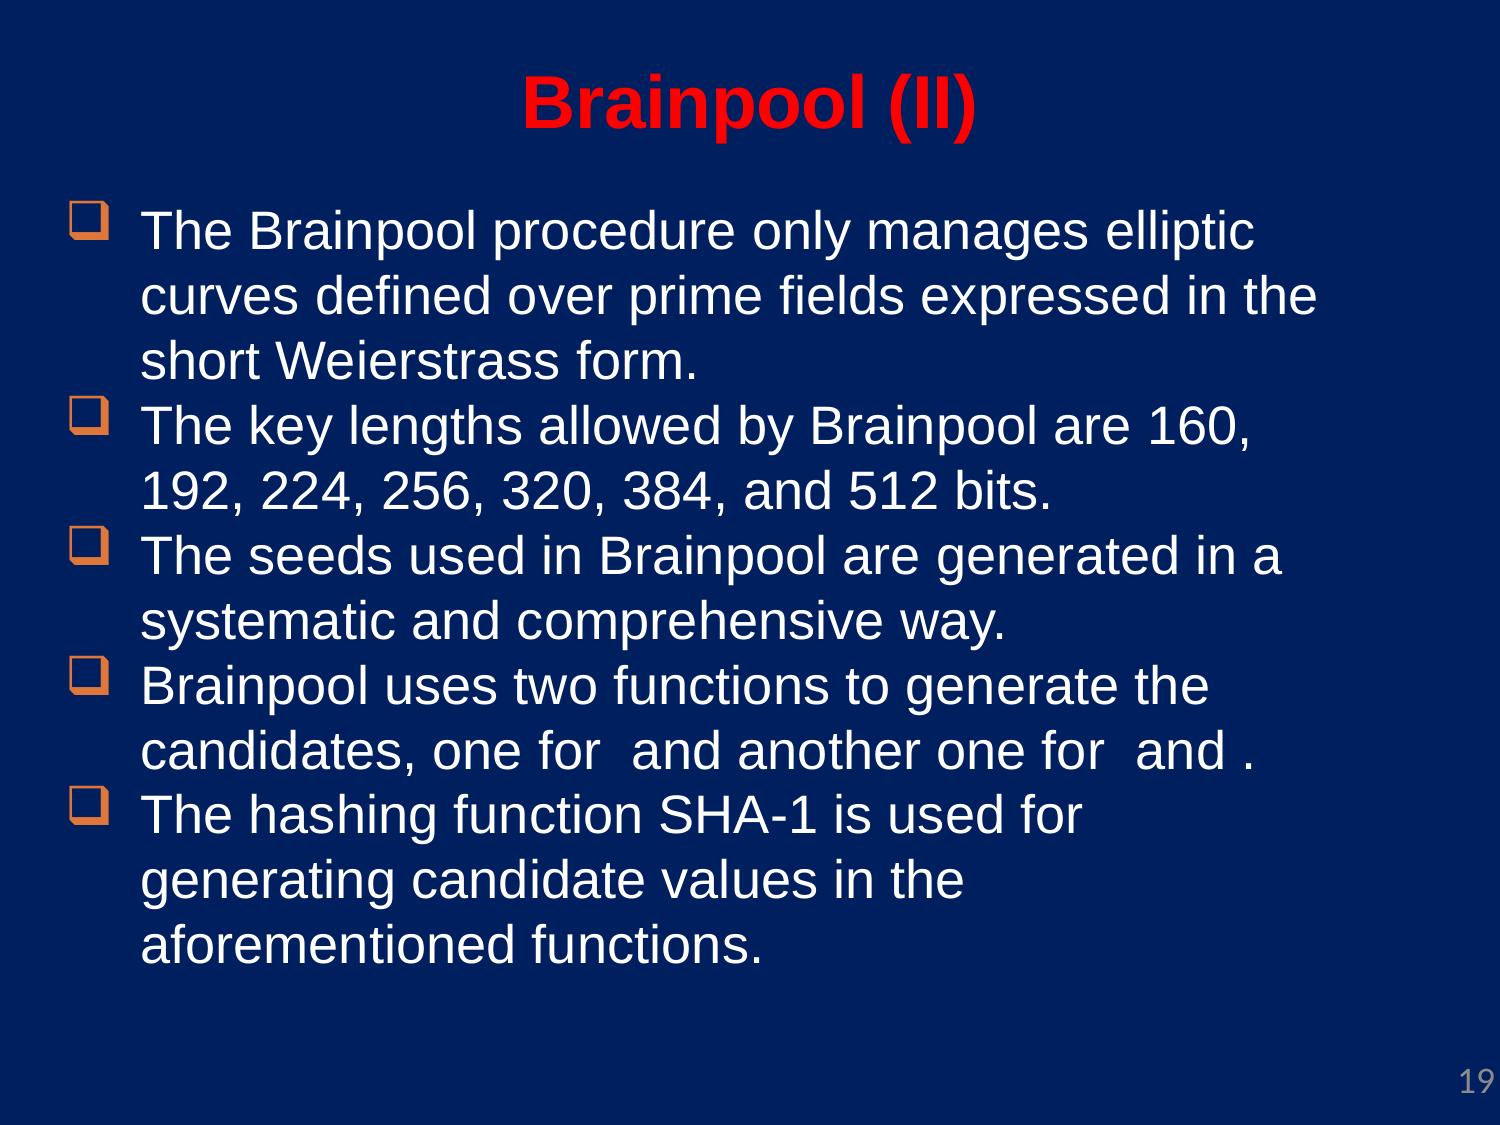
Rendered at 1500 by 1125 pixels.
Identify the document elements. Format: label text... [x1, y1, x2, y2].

text_box 19 [1432, 1056, 1495, 1102]
title Brainpool (II) [44, 53, 1456, 145]
